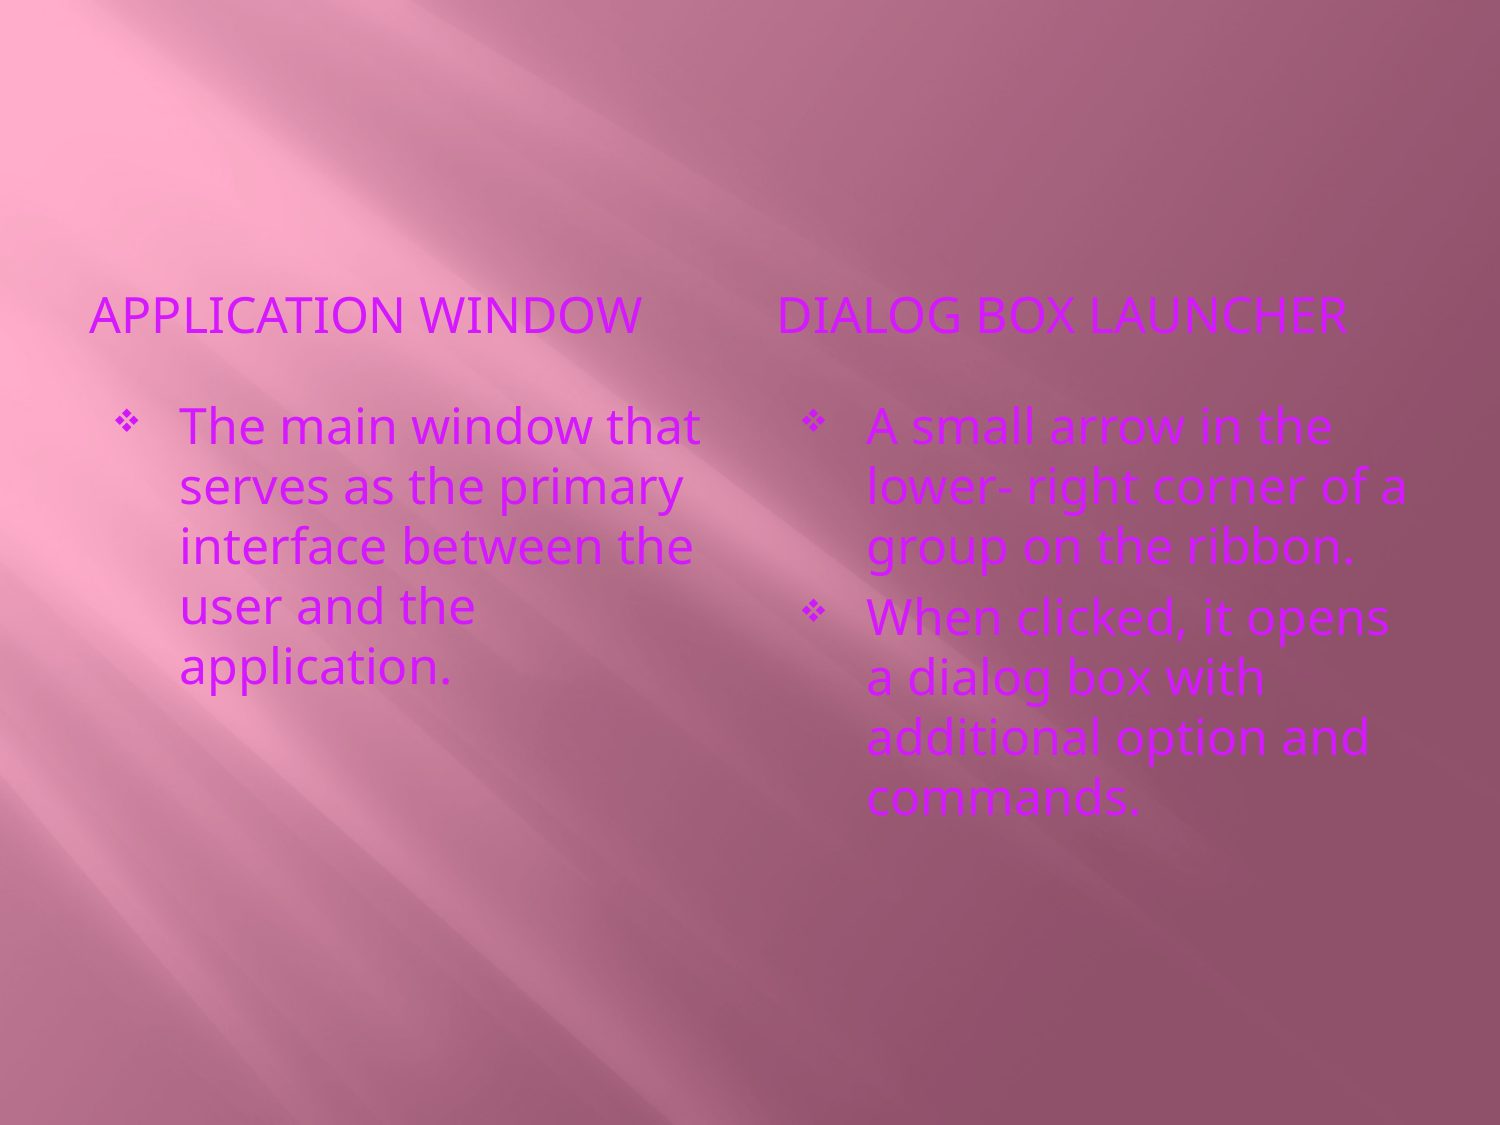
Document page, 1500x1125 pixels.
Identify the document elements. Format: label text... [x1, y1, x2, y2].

list A small arrow in the lower- right corner of a group on the ribbon. When clicked, it opens a dialog box with additional option and commands. [761, 387, 1425, 1005]
list Dialog Box Launcher [761, 251, 1425, 375]
list Application Window [75, 251, 738, 375]
list The main window that serves as the primary interface between the user and the application. [75, 387, 738, 1005]
title [75, 44, 1425, 233]
